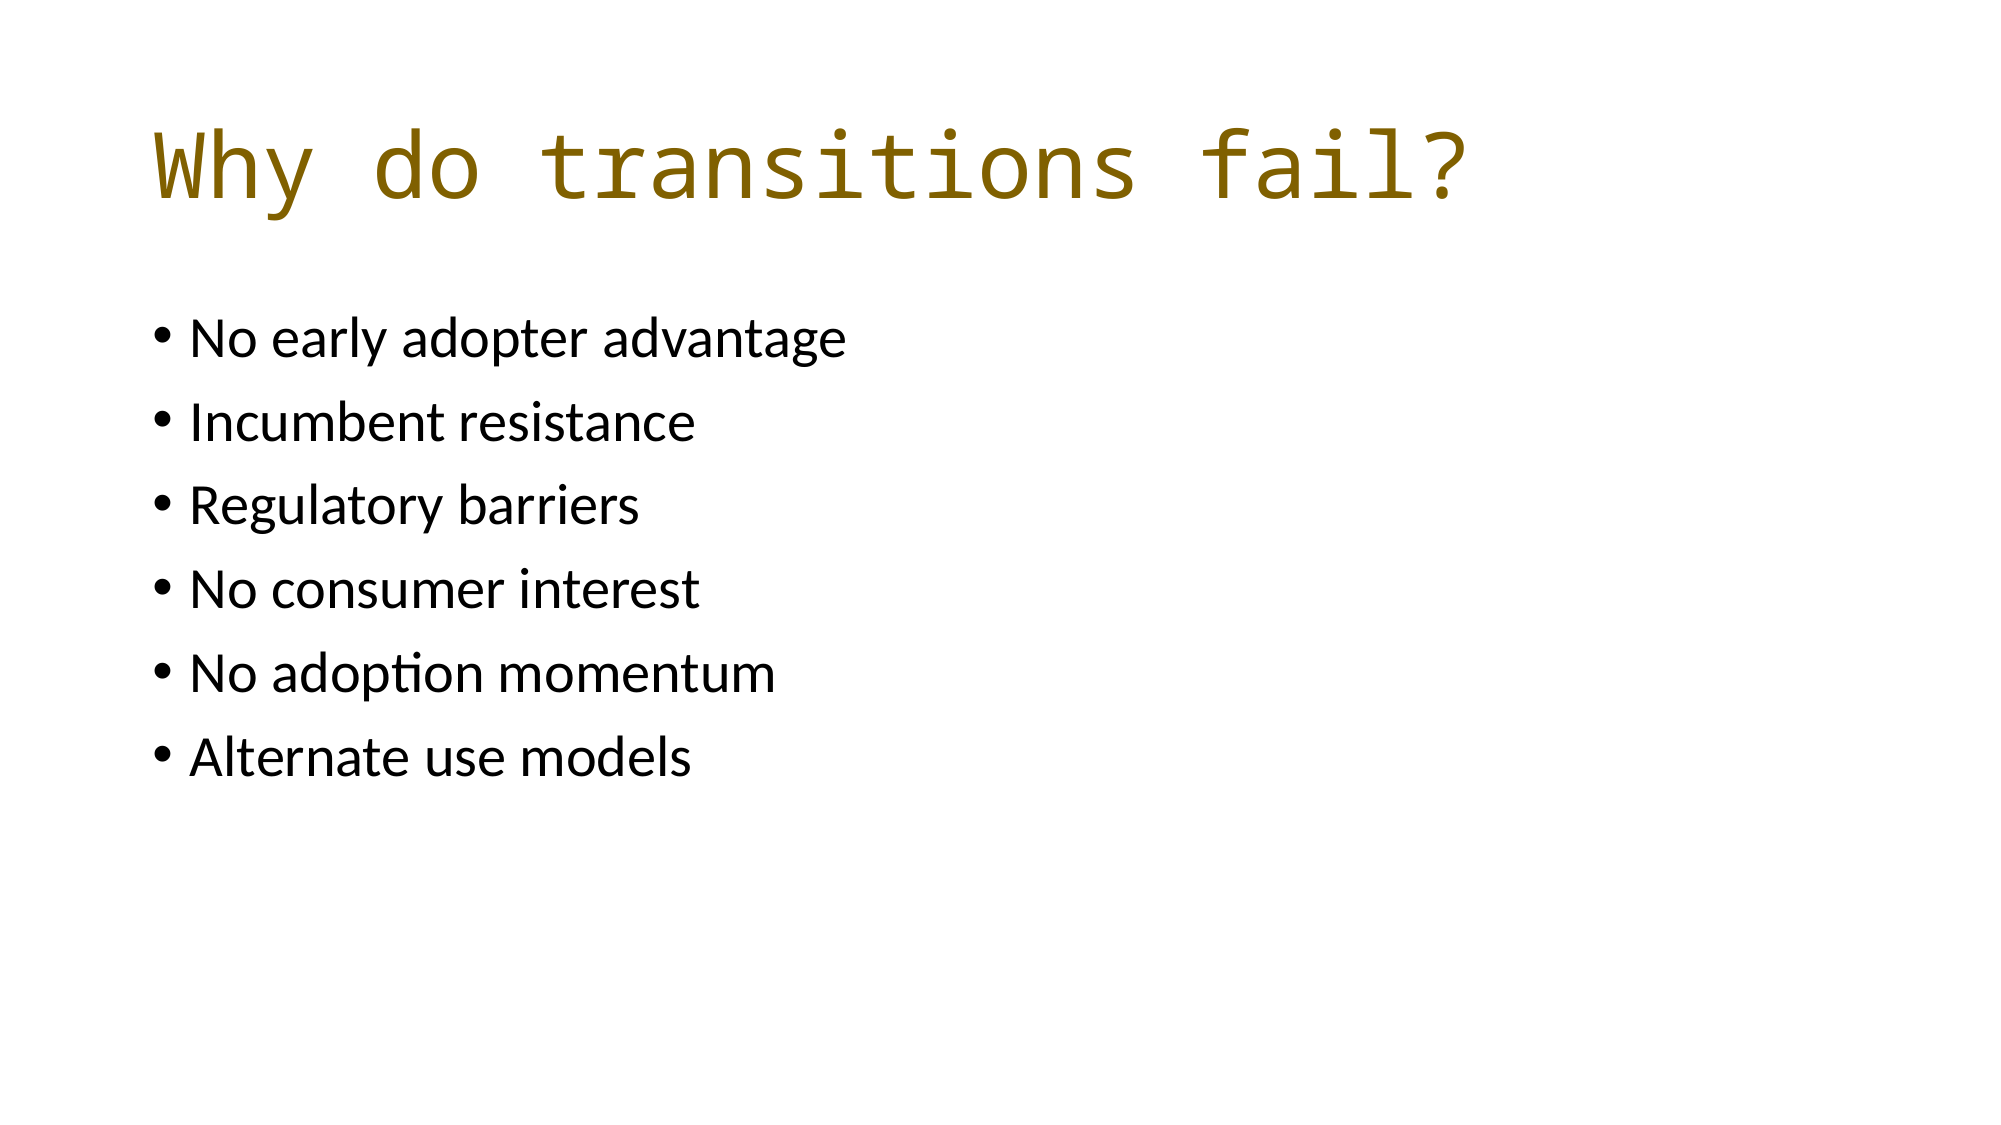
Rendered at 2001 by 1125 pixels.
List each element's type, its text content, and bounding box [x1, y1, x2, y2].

title Why do transitions fail? [137, 59, 1863, 278]
list No early adopter advantage Incumbent resistance Regulatory barriers No consumer interest No adoption momentum Alternate use models [137, 299, 1863, 1014]
